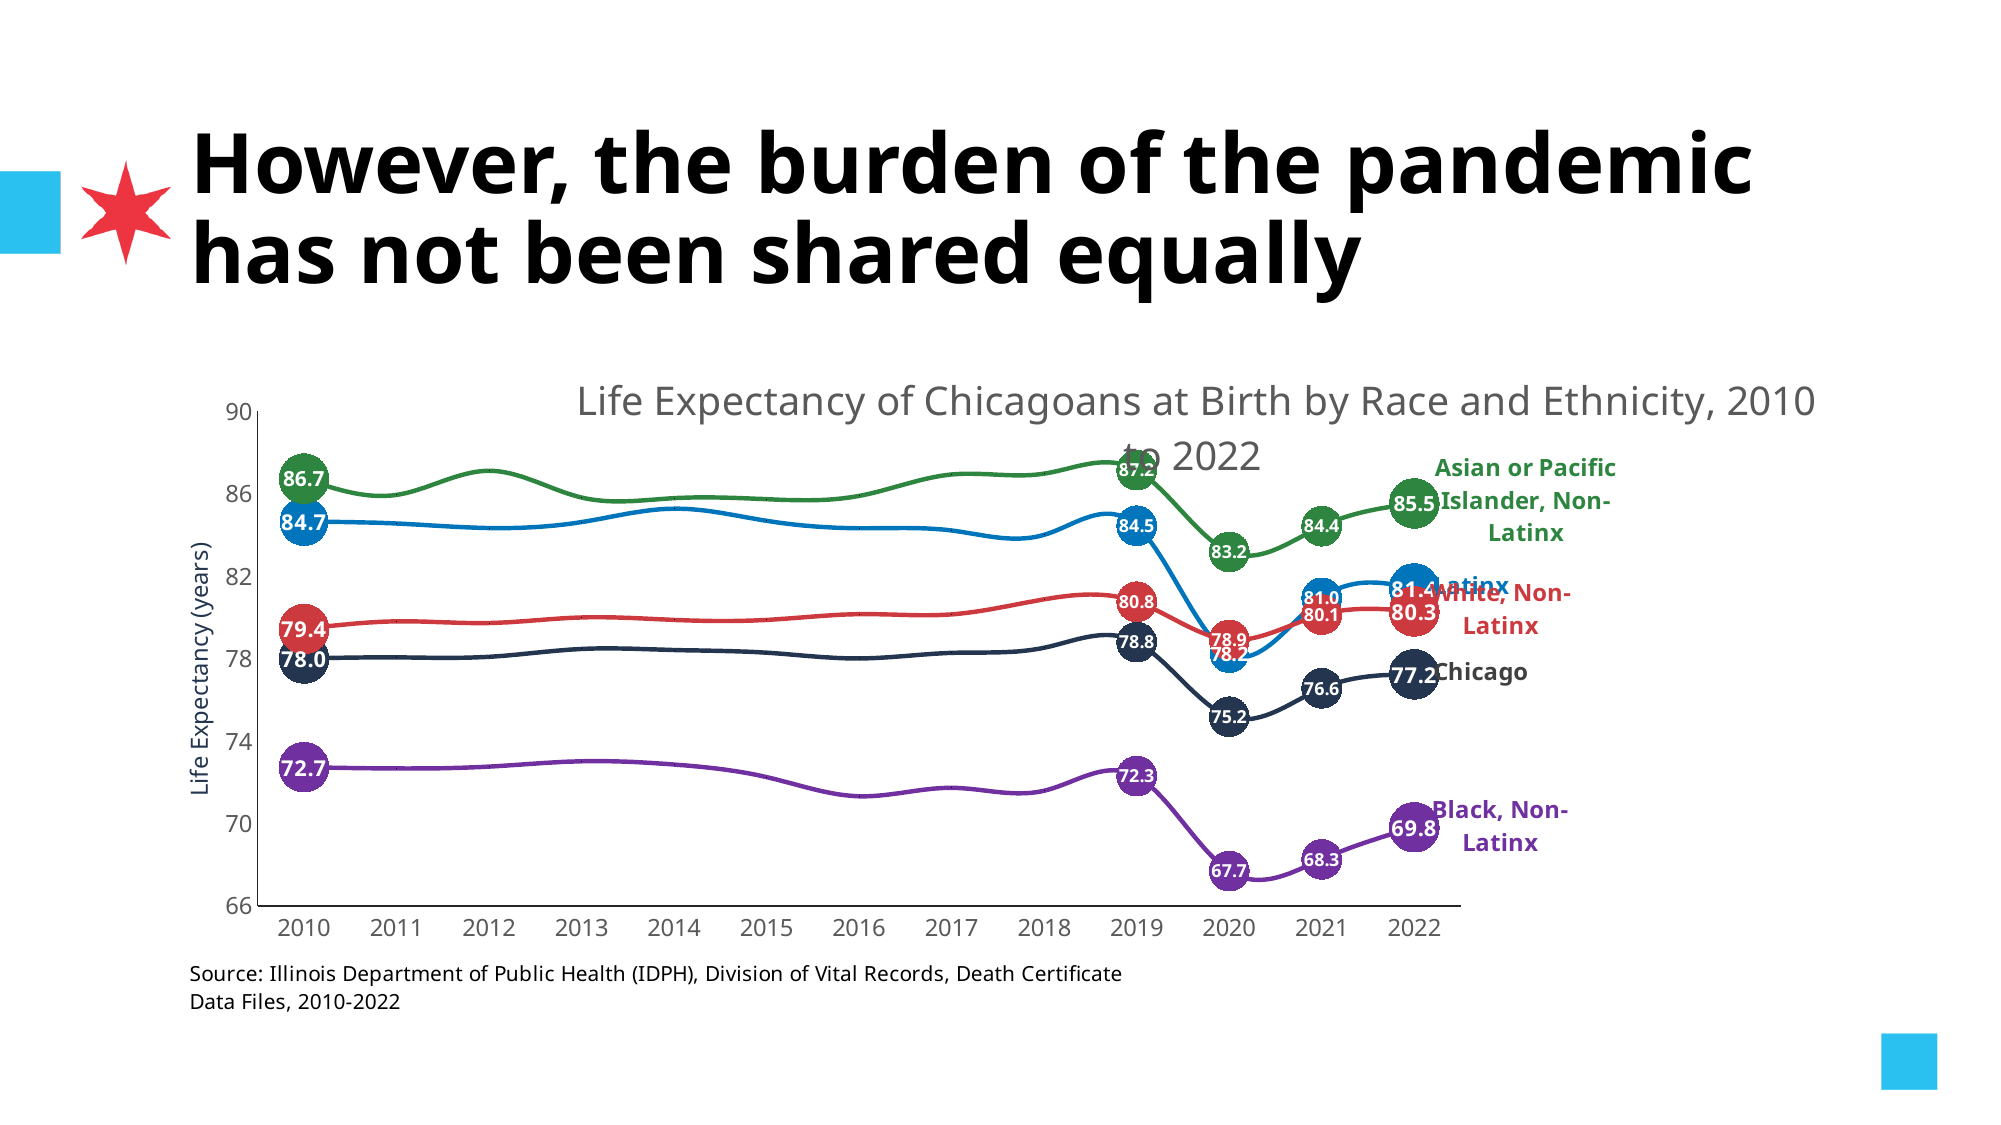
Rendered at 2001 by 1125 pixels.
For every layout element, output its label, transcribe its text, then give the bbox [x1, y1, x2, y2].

picture [1881, 1033, 1938, 1090]
chart [176, 353, 1826, 1011]
picture [0, 160, 171, 265]
title However, the burden of the pandemic has not been shared equally [175, 79, 1826, 344]
